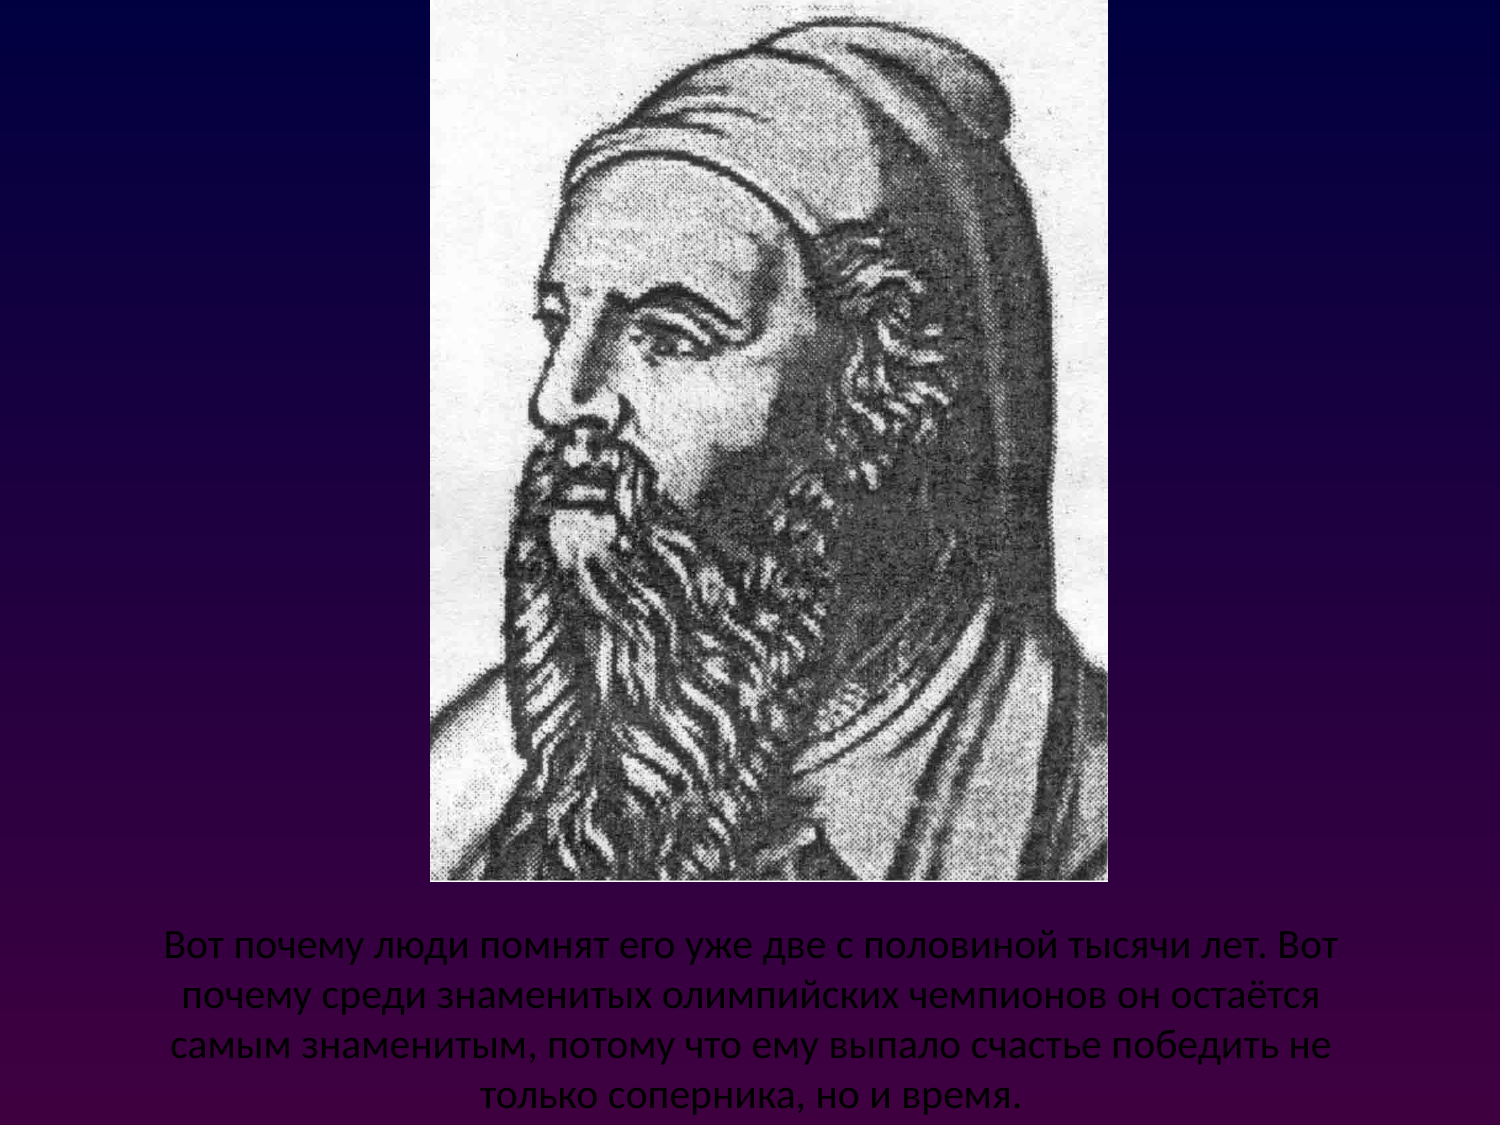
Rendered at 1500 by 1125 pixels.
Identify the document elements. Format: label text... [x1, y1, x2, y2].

text_box Вот почему люди помнят его уже две с половиной тысячи лет. Вот почему среди знаменитых олимпийских чемпионов он остаётся самым знаменитым, потому что ему выпало счастье победить не только соперника, но и время. [147, 909, 1355, 1125]
picture [430, 0, 1109, 882]
